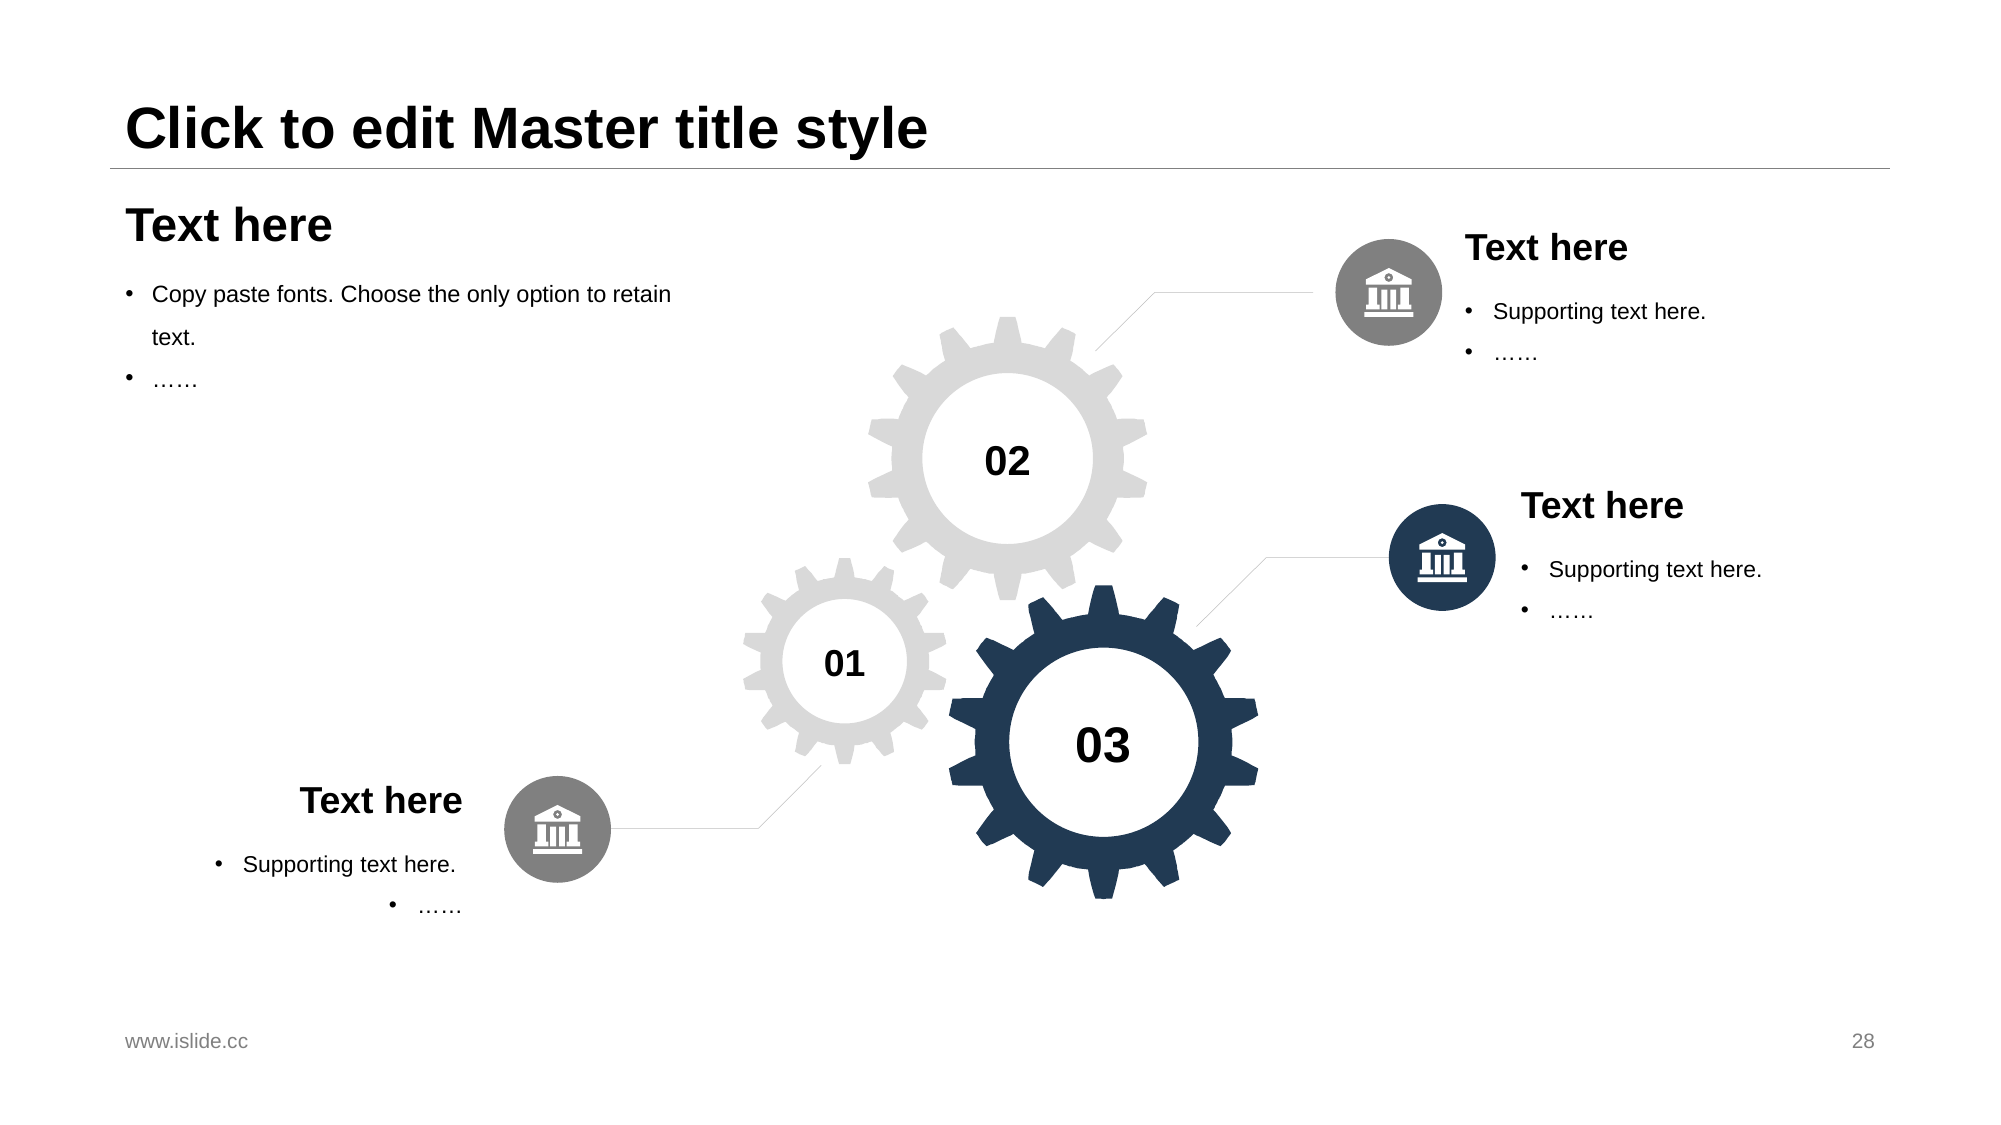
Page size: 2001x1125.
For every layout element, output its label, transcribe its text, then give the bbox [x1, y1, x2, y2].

slide_number 28 [1412, 1023, 1890, 1058]
footer www.islide.cc [109, 1023, 790, 1058]
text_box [109, 185, 1890, 944]
title Click to edit Master title style [109, 0, 1890, 169]
